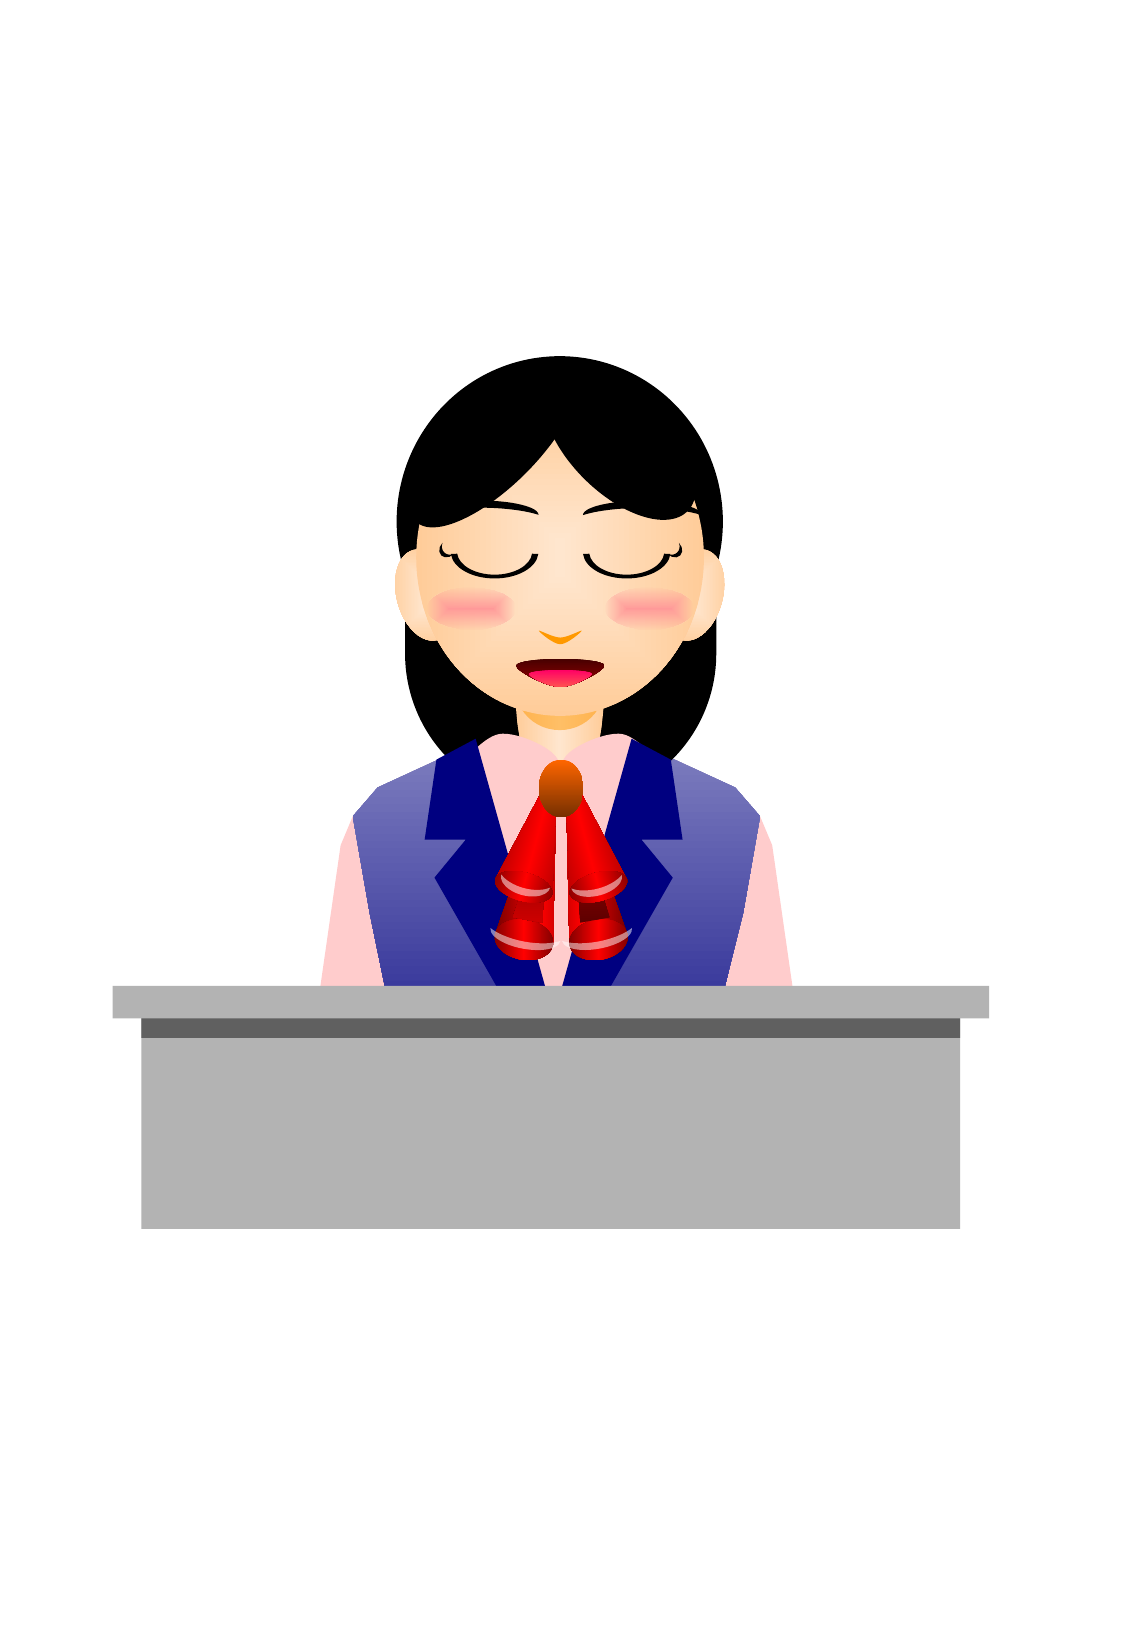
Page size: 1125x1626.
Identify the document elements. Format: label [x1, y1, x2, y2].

text_box [112, 355, 990, 1230]
